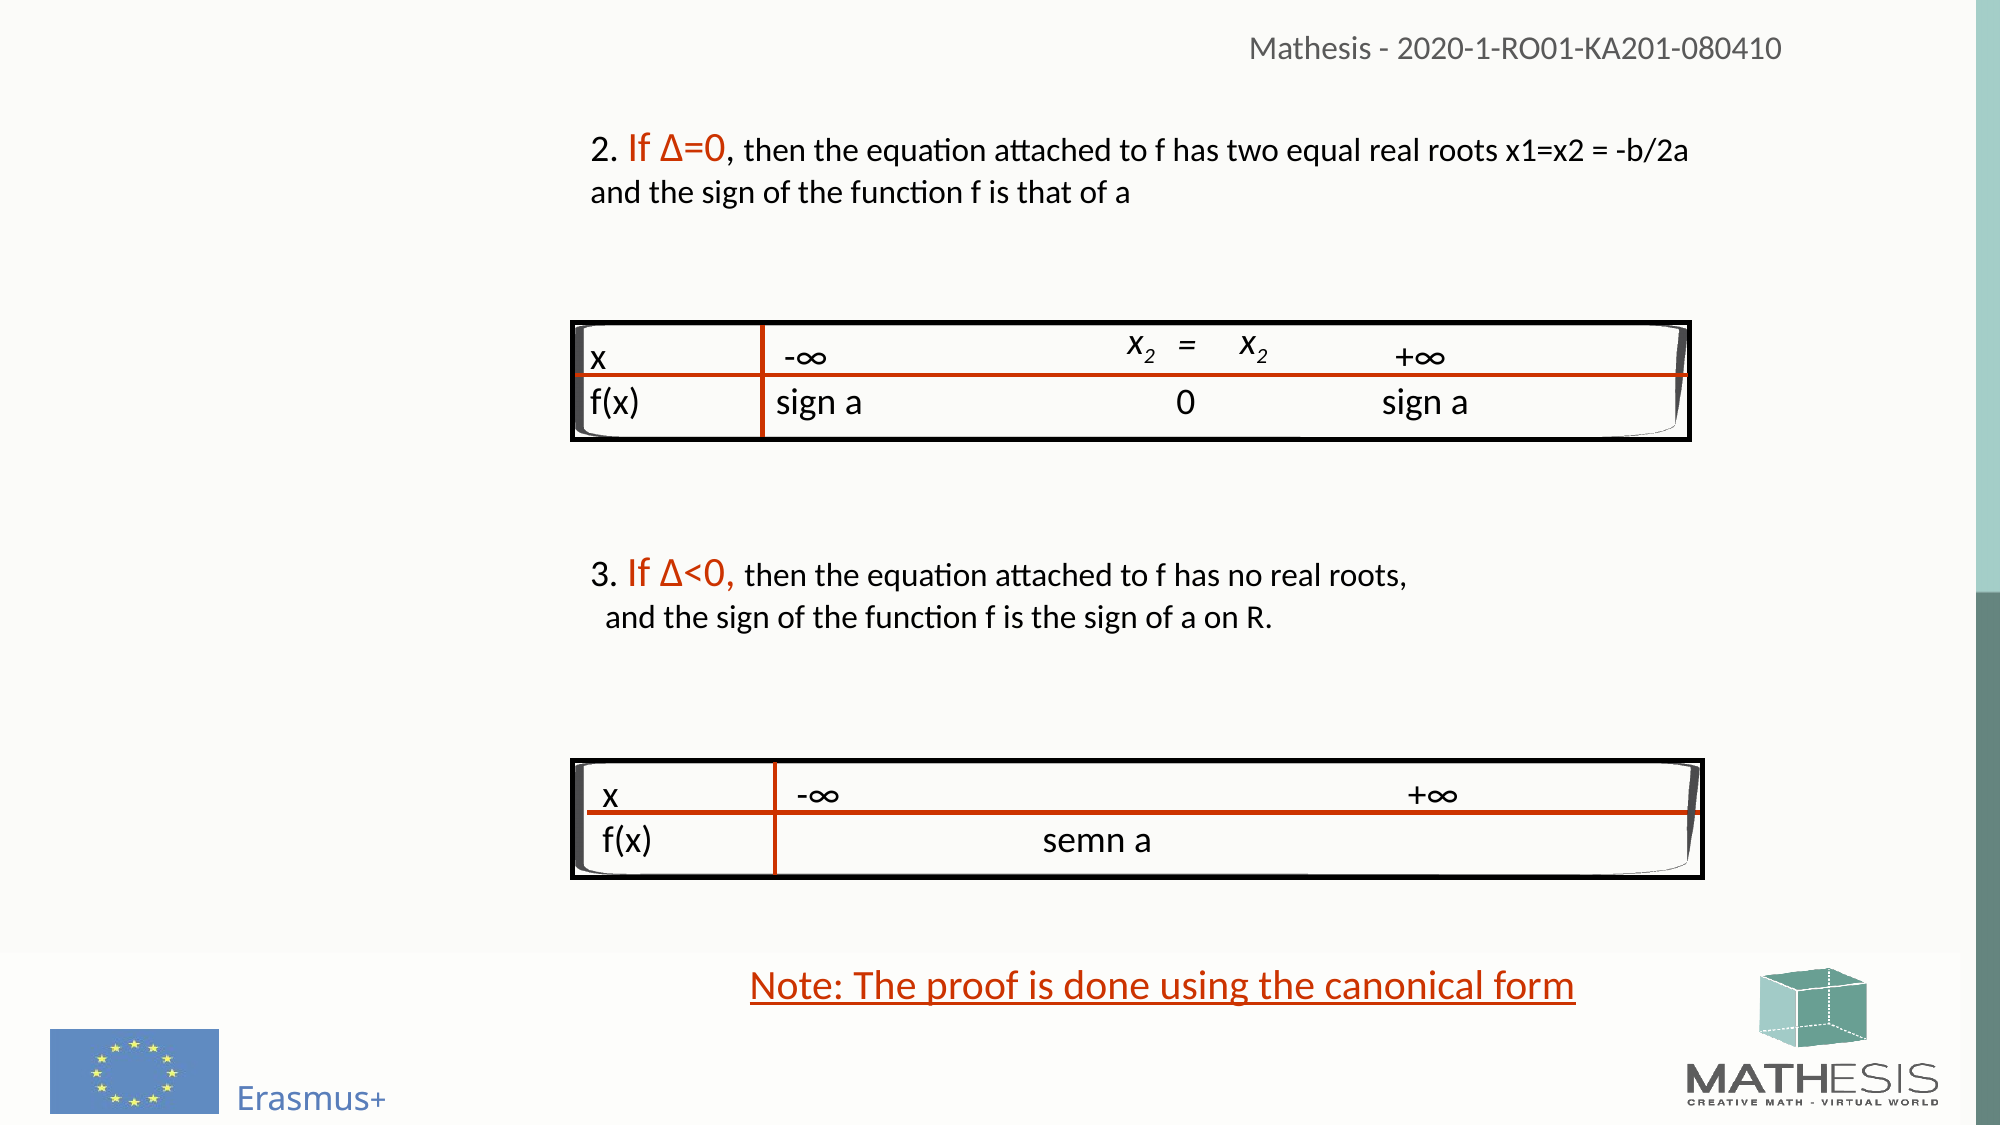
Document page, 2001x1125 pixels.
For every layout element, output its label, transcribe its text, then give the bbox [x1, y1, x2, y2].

picture [776, 762, 1701, 876]
picture [574, 376, 762, 438]
text_box x2 [1236, 312, 1311, 323]
text_box Note: The proof is done using the canonical form [575, 949, 1750, 1015]
picture [763, 376, 1688, 438]
text_box Δ>0 [1976, 0, 2000, 1125]
picture [574, 324, 762, 374]
text_box 3. If Δ<0, then the equation attached to f has no real roots, and the sign of the function f is the sign of a on R. [574, 537, 1617, 643]
text_box x2 [1112, 312, 1162, 323]
picture [574, 762, 774, 876]
text_box = [1162, 312, 1236, 323]
text_box Δ>0 [1664, 928, 1961, 1125]
text_box Δ>0 [50, 1029, 219, 1114]
picture [763, 324, 1688, 374]
text_box 2. If Δ=0, then the equation attached to f has two equal real roots x1=x2 = -b/2a and the sign of the function f is that of a [575, 87, 1750, 243]
